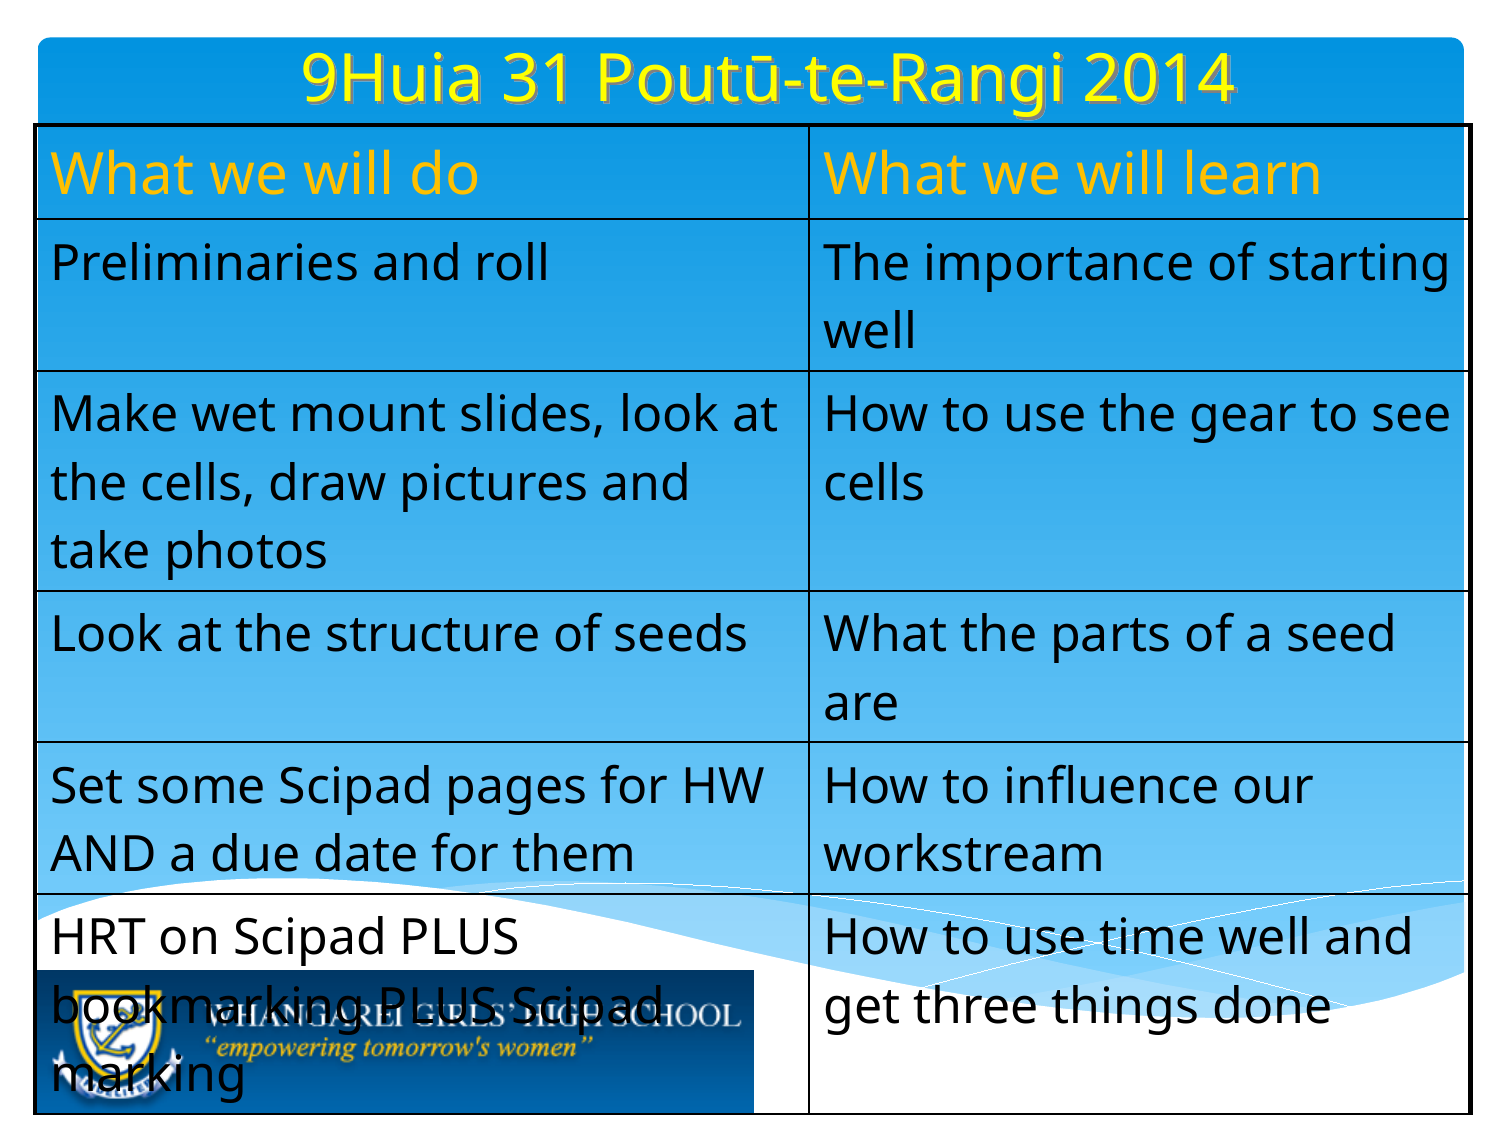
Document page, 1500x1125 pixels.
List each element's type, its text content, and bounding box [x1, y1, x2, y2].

table_cell The importance of starting well [810, 220, 1468, 370]
table_cell Make wet mount slides, look at the cells, draw pictures and take photos [37, 372, 808, 590]
table_cell Set some Scipad pages for HW AND a due date for them [37, 743, 808, 893]
picture [37, 970, 754, 1113]
table_cell What the parts of a seed are [810, 592, 1468, 741]
table_cell Look at the structure of seeds [37, 592, 808, 741]
table_cell Preliminaries and roll [37, 220, 808, 370]
table_cell How to use time well and get three things done [810, 895, 1468, 1113]
text_box 9Huia 31 Poutū-te-Rangi 2014 [162, 24, 1375, 123]
table_cell How to influence our workstream [810, 743, 1468, 893]
table_cell HRT on Scipad PLUS bookmarking PLUS Scipad marking [37, 895, 808, 1113]
table_header What we will do [37, 127, 808, 218]
table_header What we will learn [810, 127, 1468, 218]
table_cell How to use the gear to see cells [810, 372, 1468, 590]
